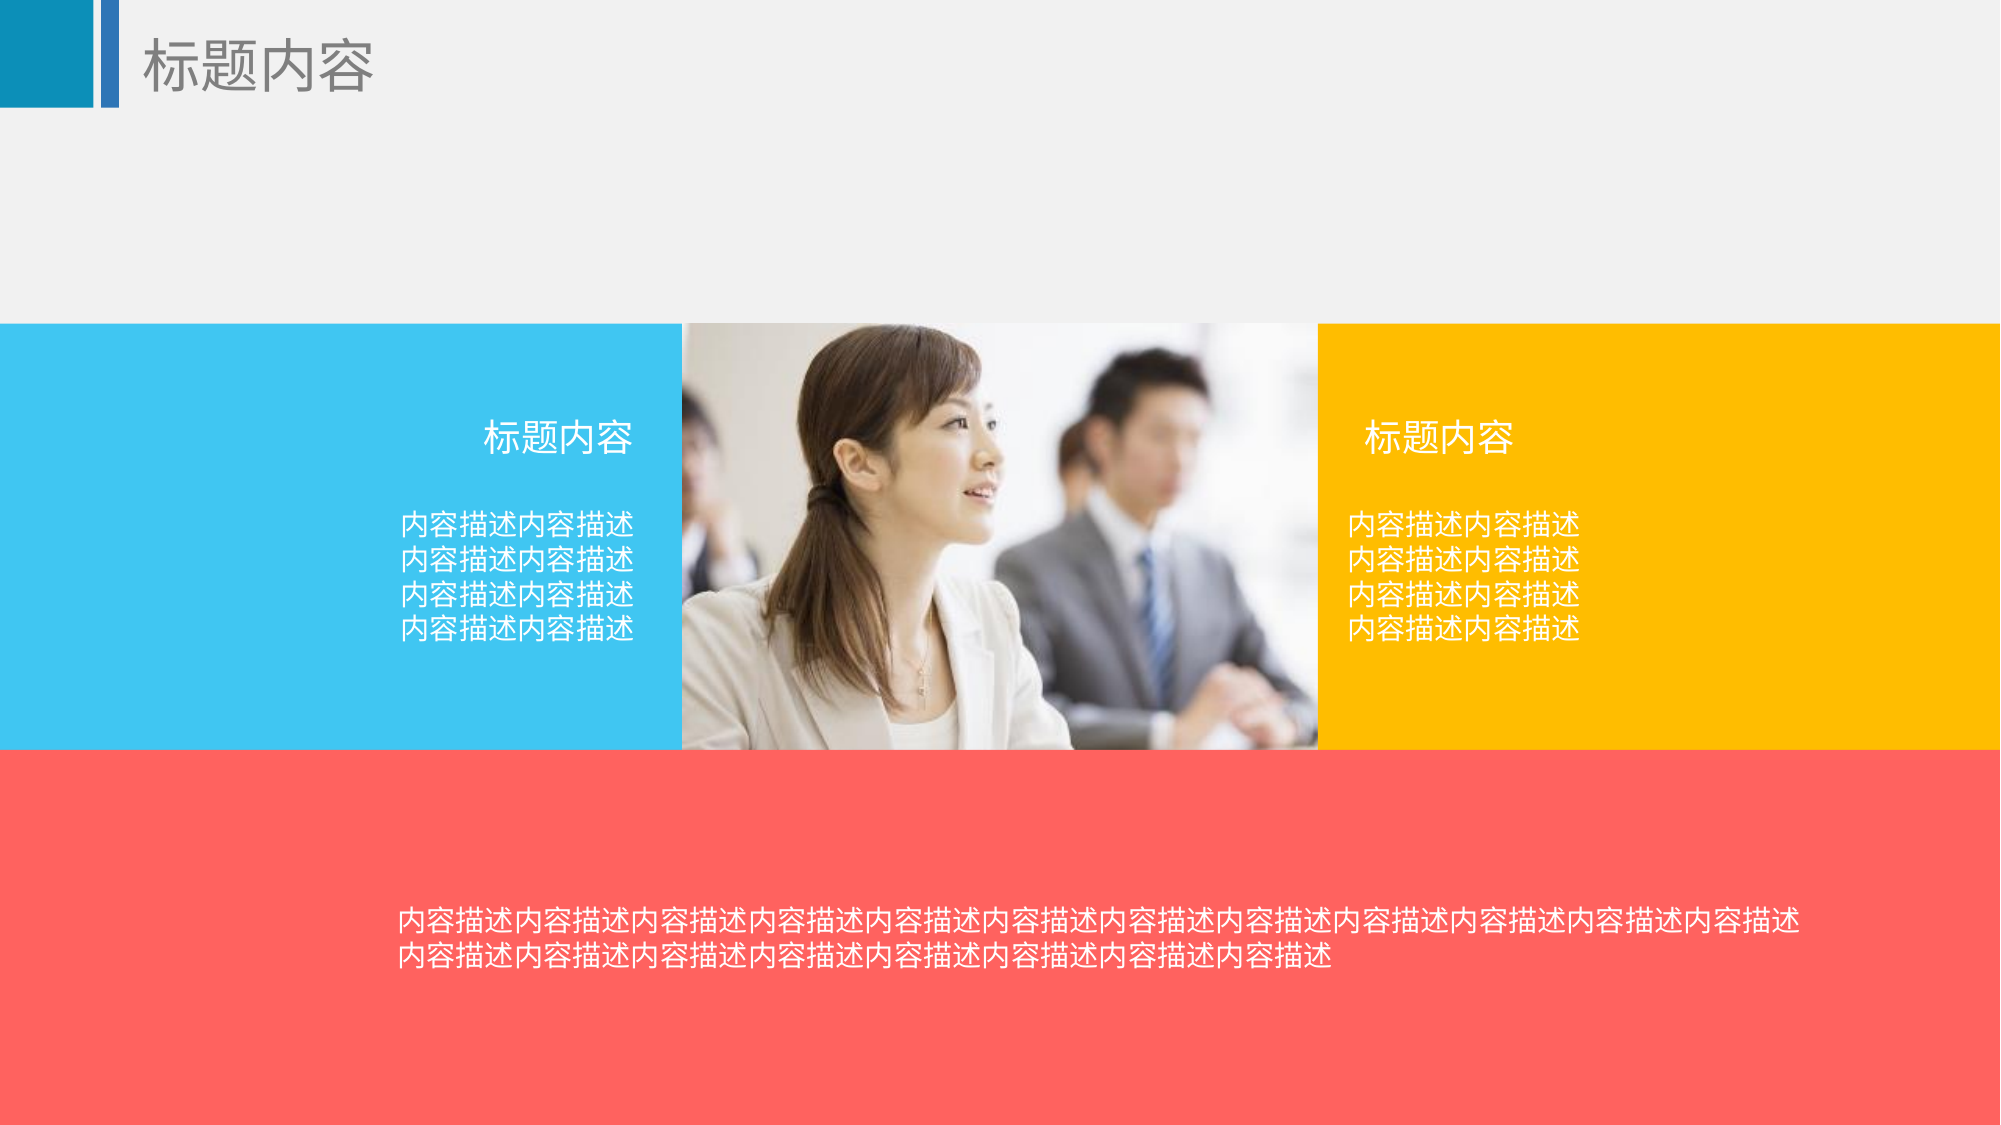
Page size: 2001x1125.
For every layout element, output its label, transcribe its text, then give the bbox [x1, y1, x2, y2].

text_box 内容描述内容描述 内容描述内容描述 内容描述内容描述 内容描述内容描述 [385, 498, 651, 654]
text_box [0, 0, 94, 108]
text_box [101, 0, 119, 108]
text_box [0, 749, 2000, 1125]
text_box 标题内容 [127, 21, 442, 107]
picture [681, 323, 1318, 750]
text_box [0, 323, 681, 749]
text_box 标题内容 [469, 406, 651, 467]
text_box [1318, 323, 2000, 749]
text_box 内容描述内容描述 内容描述内容描述 内容描述内容描述 内容描述内容描述 [1332, 498, 1597, 654]
text_box 内容描述内容描述内容描述内容描述内容描述内容描述内容描述内容描述内容描述内容描述内容描述内容描述内容描述内容描述内容描述内容描述内容描述内容描述内容描述内容描述 [382, 894, 1830, 980]
text_box 标题内容 [1349, 406, 1531, 467]
